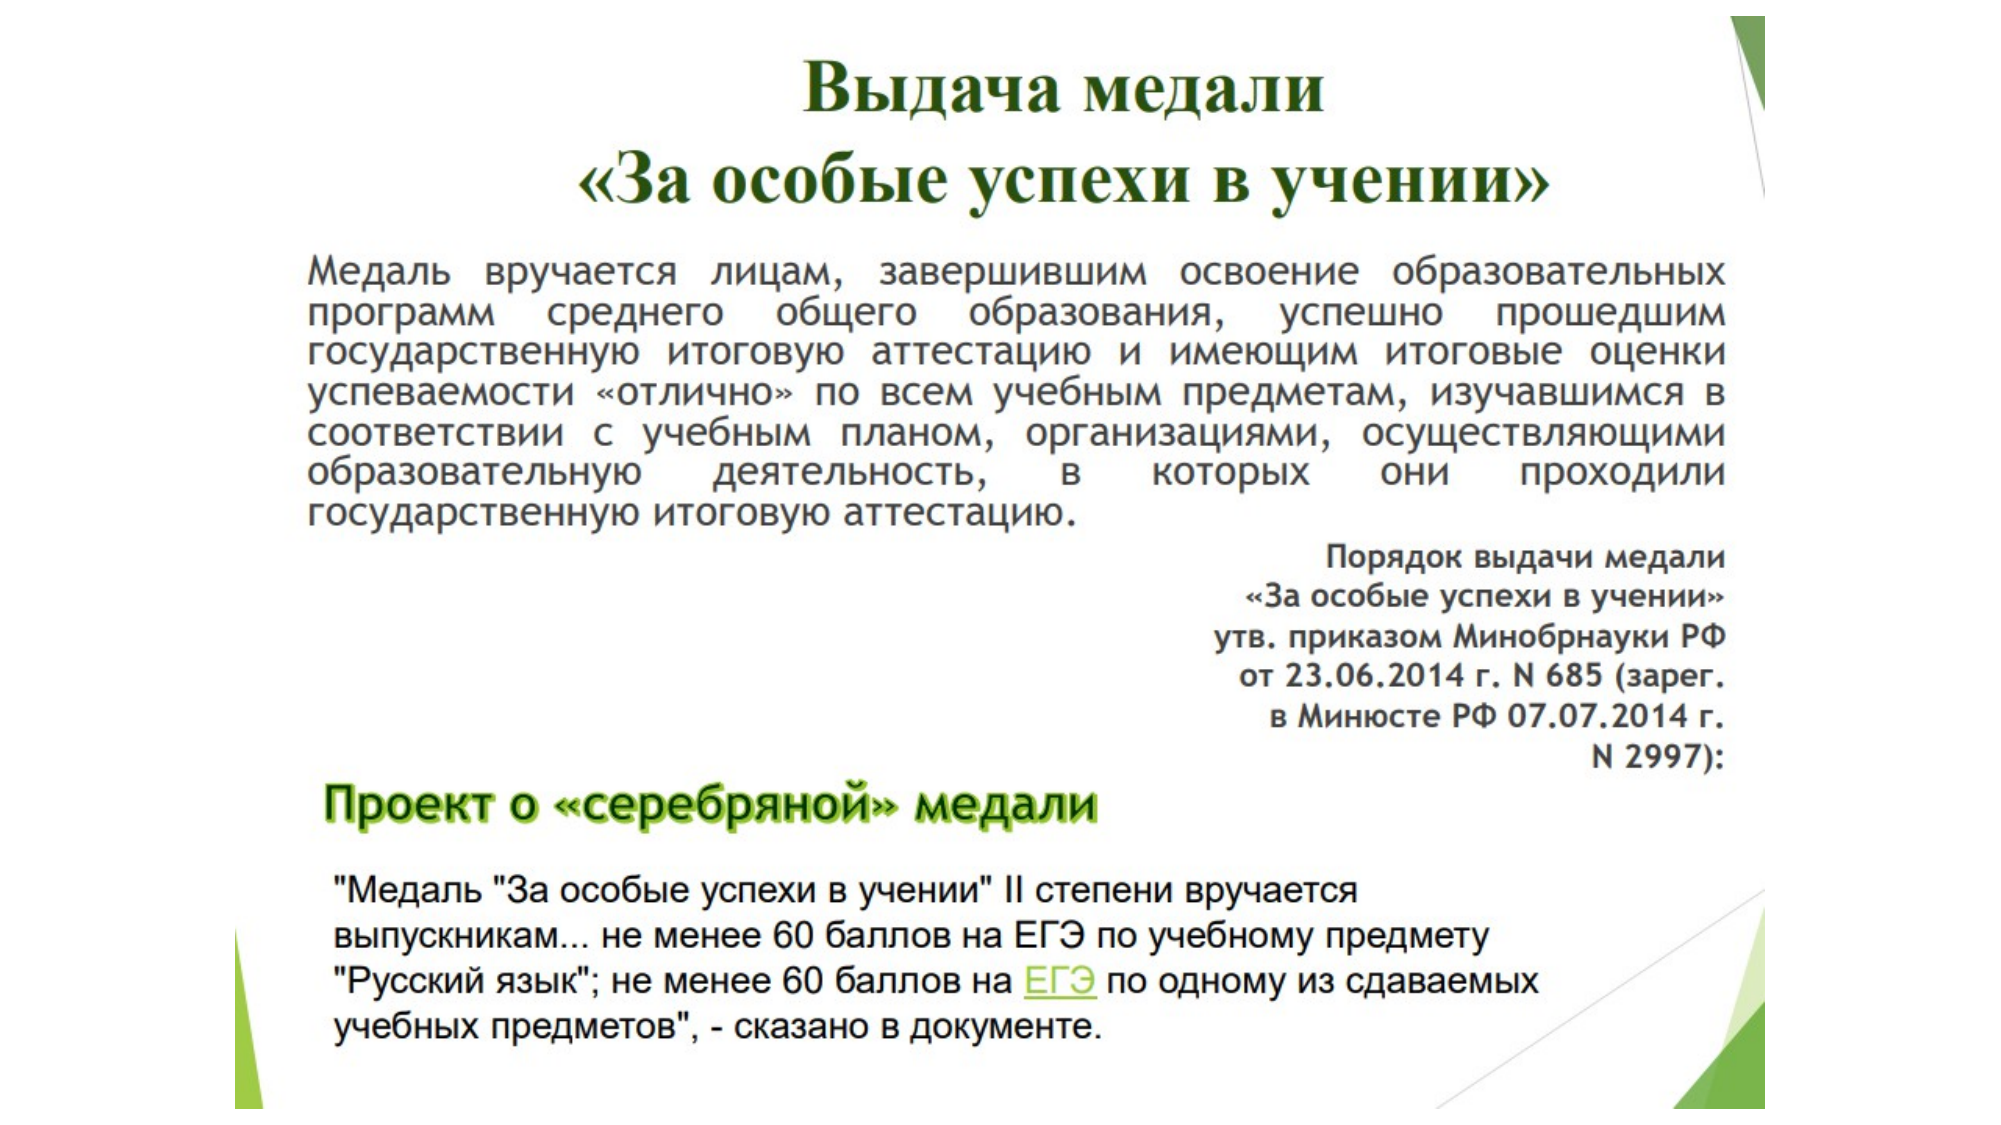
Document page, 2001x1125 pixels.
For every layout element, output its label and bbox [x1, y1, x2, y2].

picture [234, 16, 1765, 1109]
